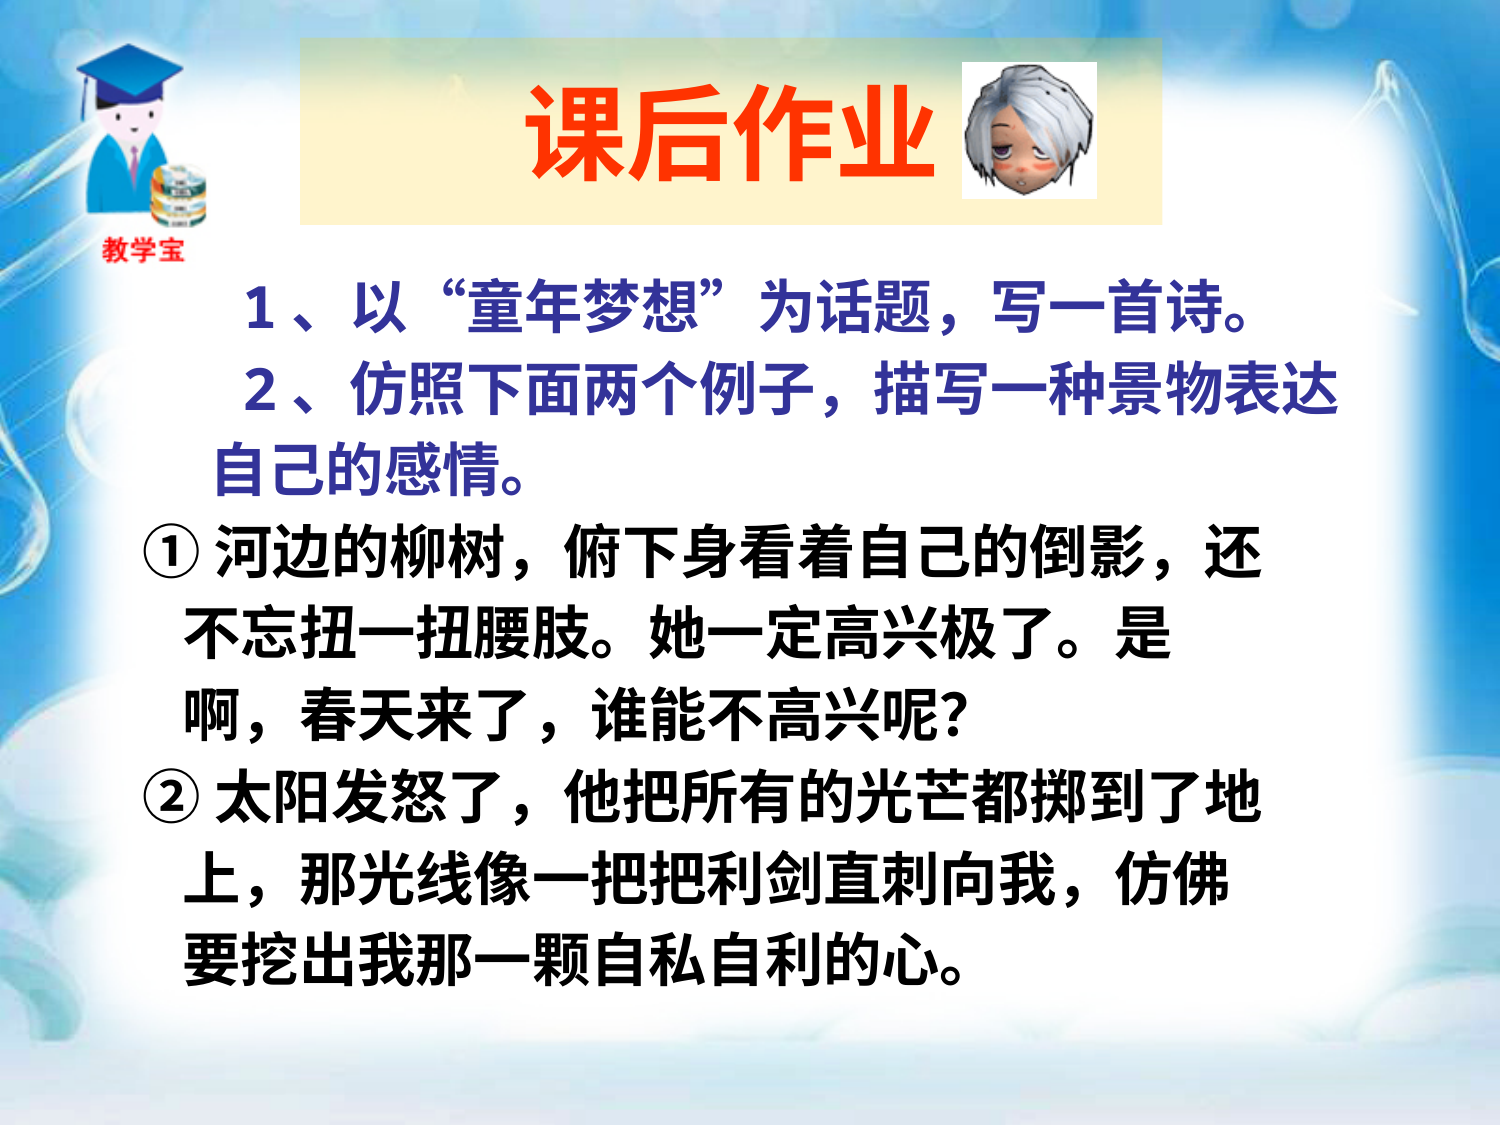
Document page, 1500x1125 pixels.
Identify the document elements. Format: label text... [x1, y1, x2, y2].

title 课后作业 [300, 37, 1163, 225]
picture [0, 0, 1500, 1125]
list 1、以“童年梦想”为话题，写一首诗。 2、仿照下面两个例子，描写一种景物表达 自己的感情。 ①河边的柳树，俯下身看着自己的倒影，还 不忘扭一扭腰肢。她一定高兴极了。是 啊，春天来了，谁能不高兴呢？ ②太阳发怒了，他把所有的光芒都掷到了地 上，那光线像一把把利剑直刺向我，仿佛 要挖出我那一颗自私自利的心。 [87, 262, 1388, 1050]
